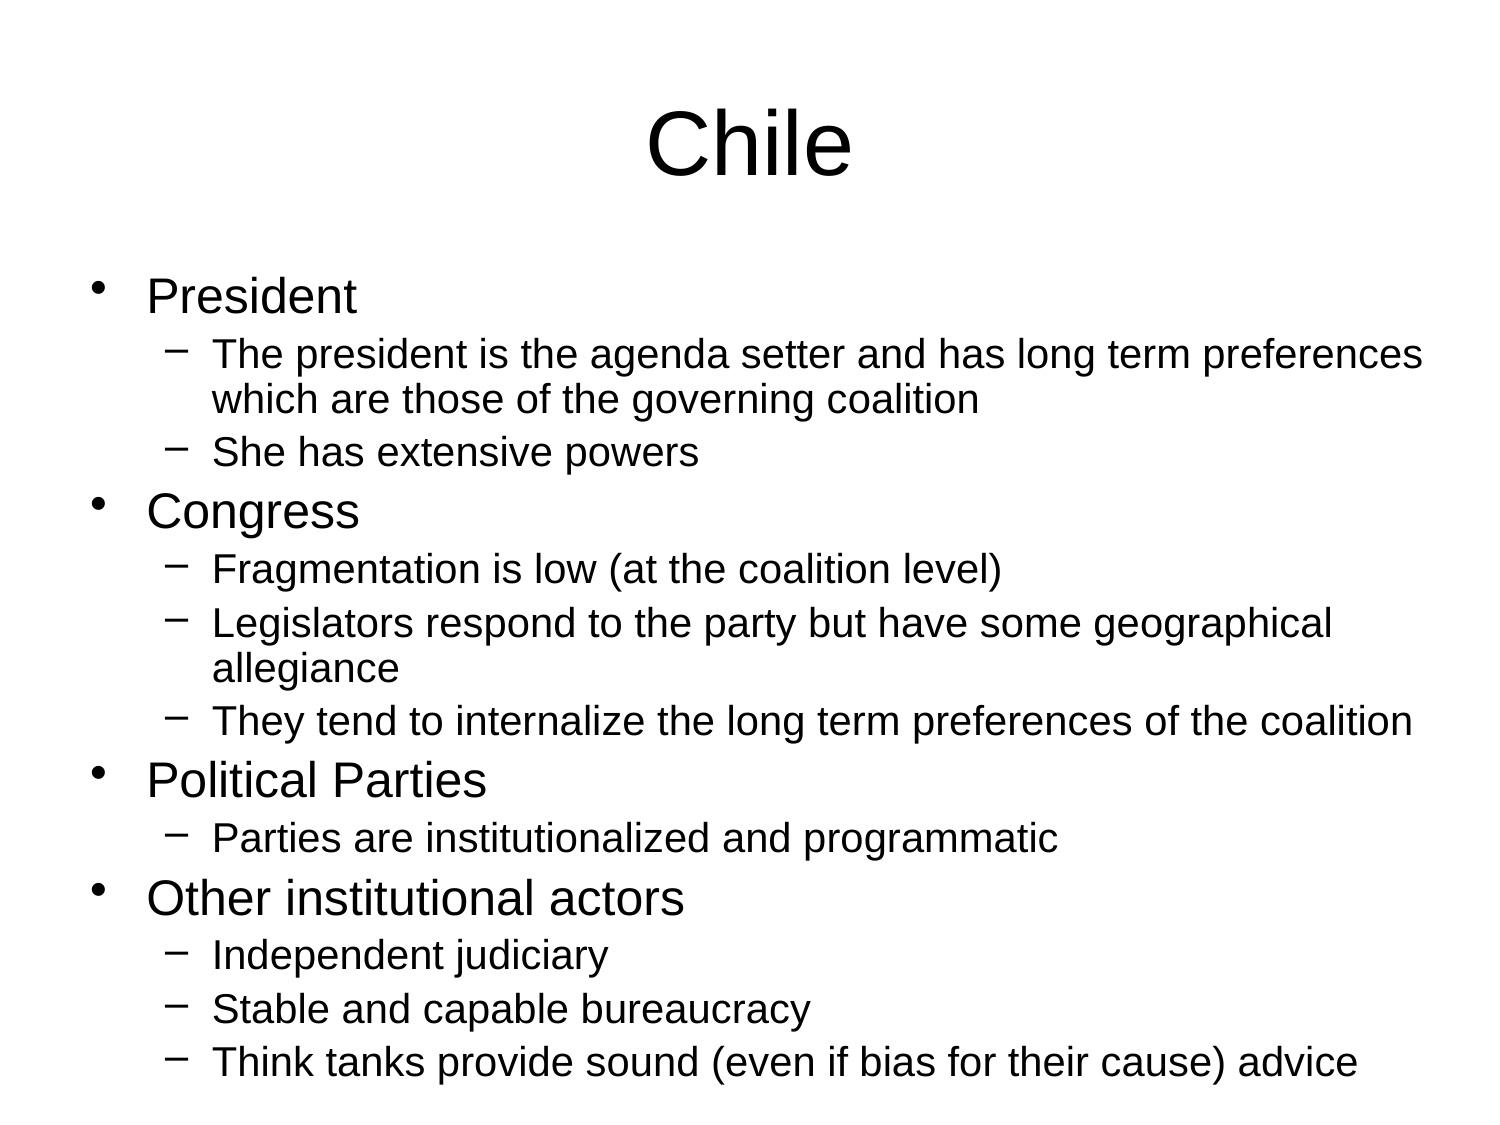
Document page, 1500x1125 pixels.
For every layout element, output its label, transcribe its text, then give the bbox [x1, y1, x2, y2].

list President The president is the agenda setter and has long term preferences which are those of the governing coalition She has extensive powers Congress Fragmentation is low (at the coalition level) Legislators respond to the party but have some geographical allegiance They tend to internalize the long term preferences of the coalition Political Parties Parties are institutionalized and programmatic Other institutional actors Independent judiciary Stable and capable bureaucracy Think tanks provide sound (even if bias for their cause) advice [74, 262, 1460, 1083]
title Chile [74, 44, 1426, 233]
